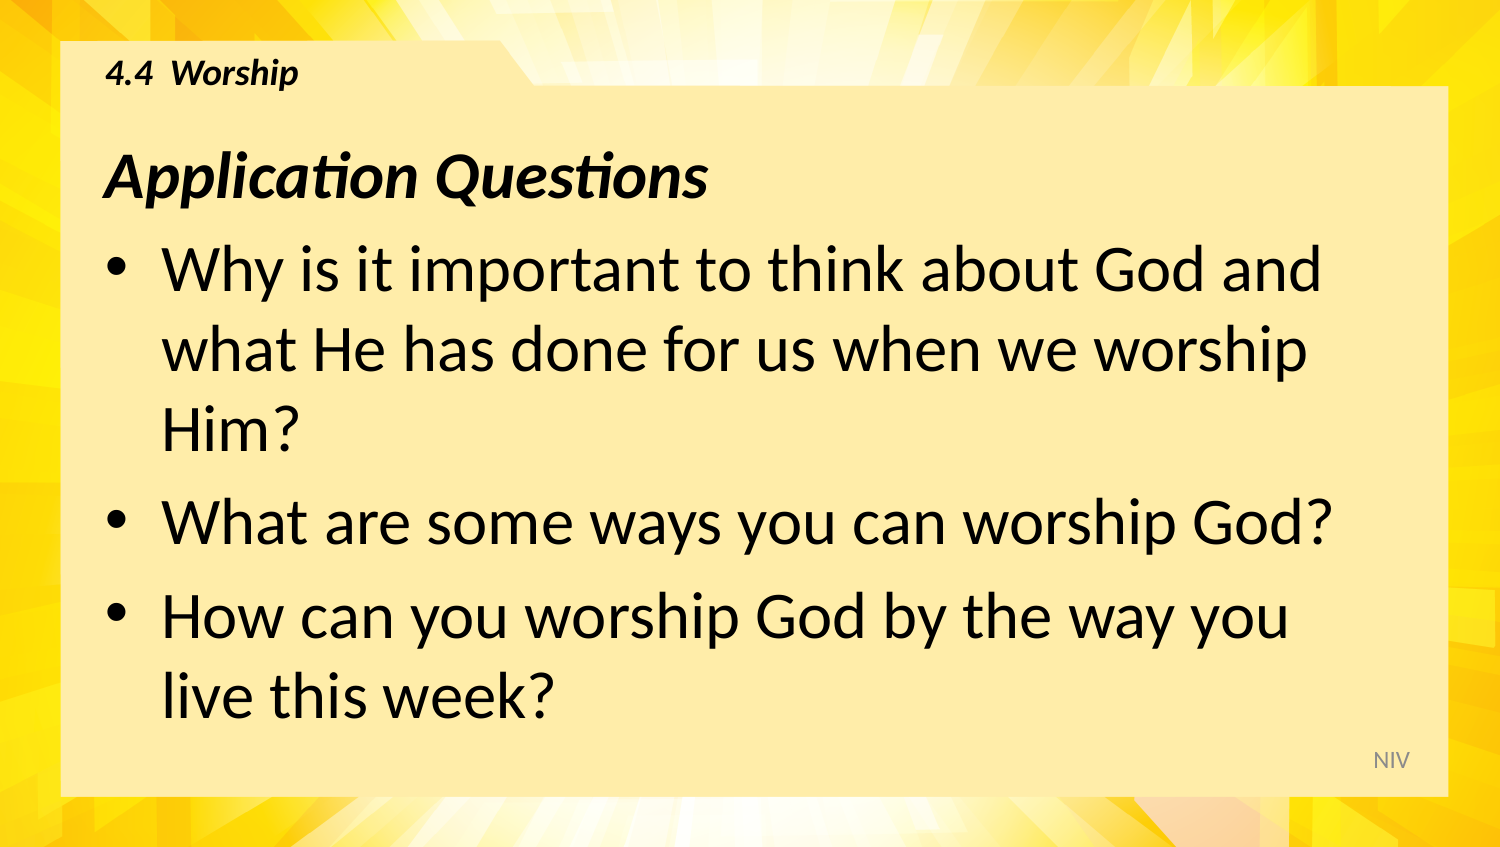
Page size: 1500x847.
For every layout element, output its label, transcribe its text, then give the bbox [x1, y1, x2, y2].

list Application Questions Why is it important to think about God and what He has done for us when we worship Him? What are some ways you can worship God? How can you worship God by the way you live this week? [89, 141, 1403, 722]
title 4.4 Worship [89, 33, 1420, 108]
footer NIV [950, 736, 1425, 782]
picture [0, 0, 1500, 847]
